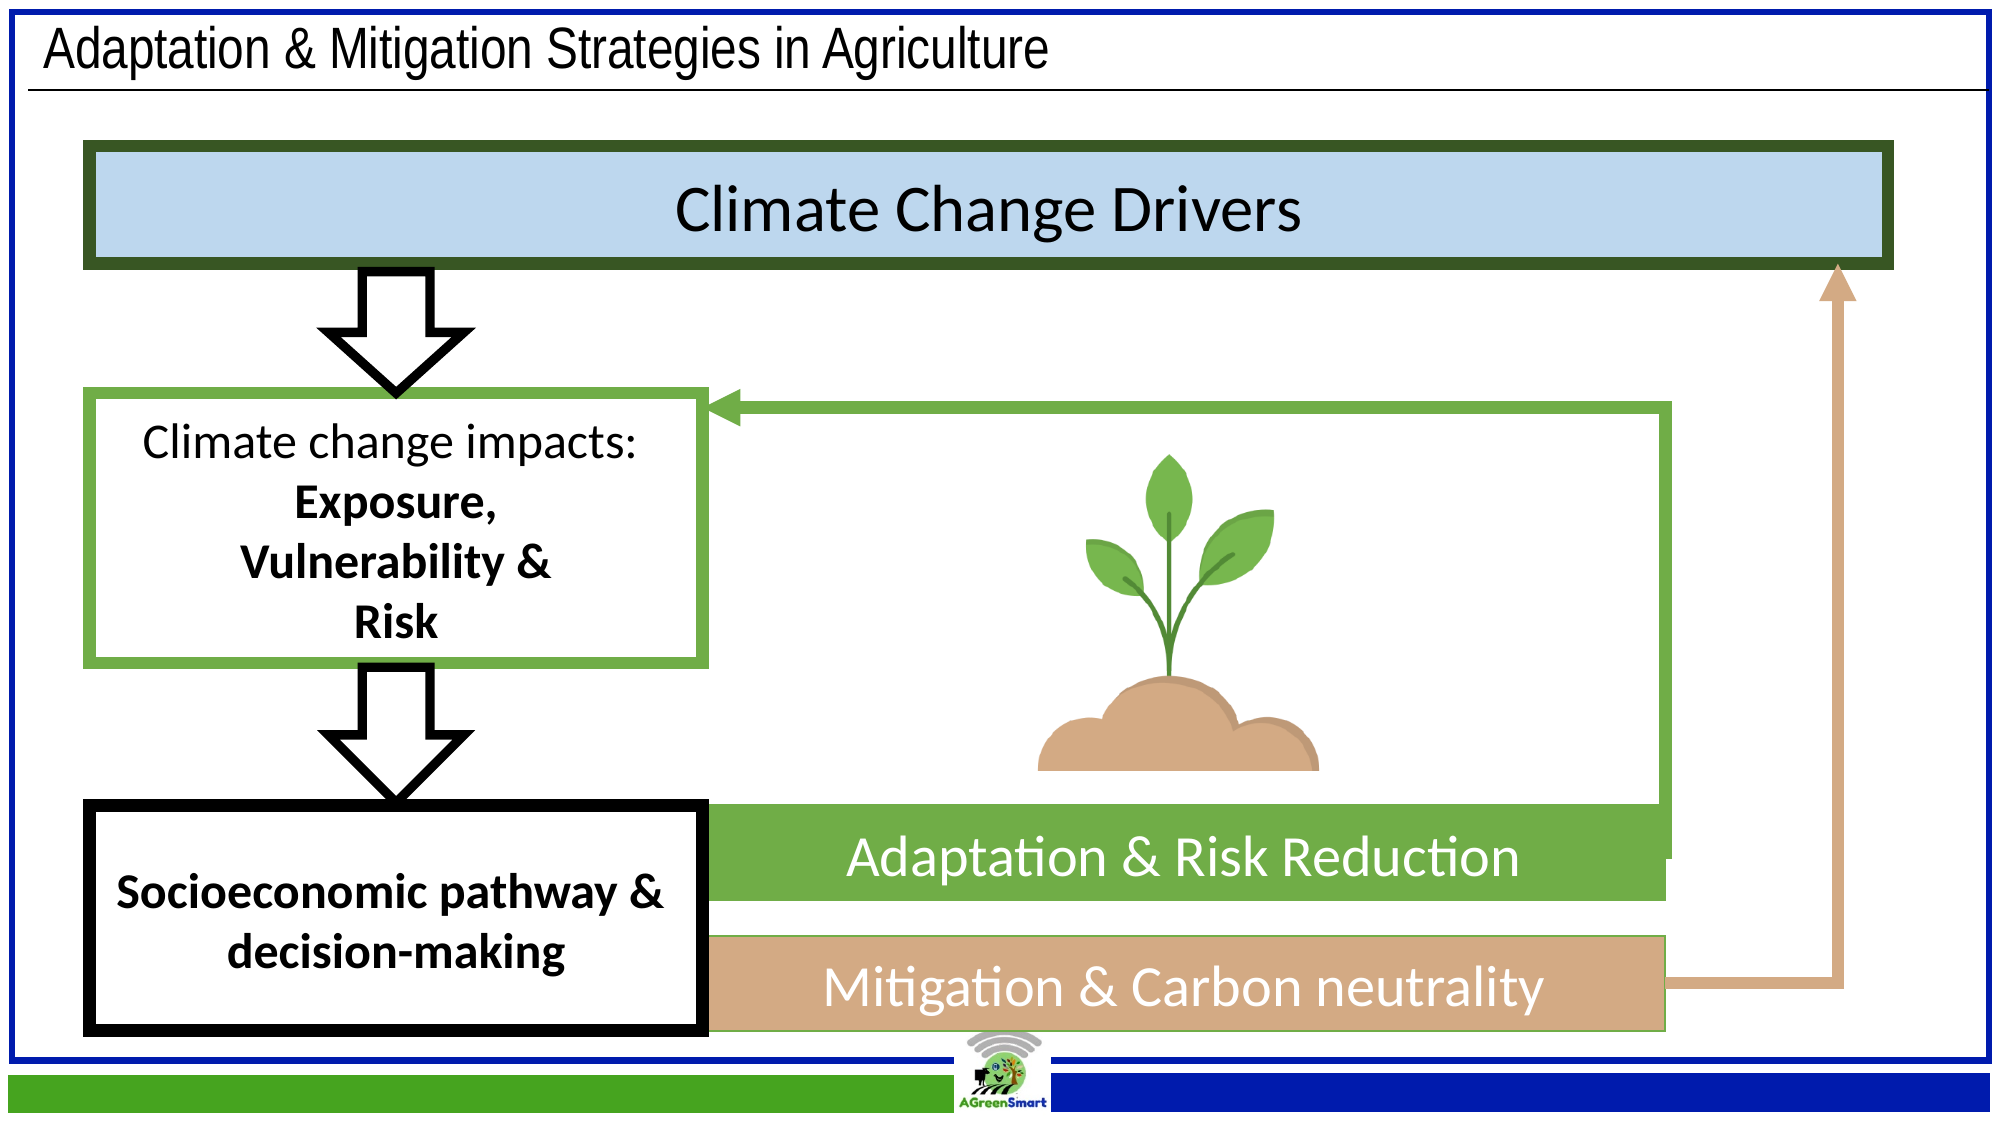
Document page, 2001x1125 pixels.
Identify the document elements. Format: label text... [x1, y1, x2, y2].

text_box Climate Change Drivers [89, 145, 1889, 265]
text_box Adaptation & Risk Reduction [704, 853, 1664, 901]
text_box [1664, 263, 1838, 984]
text_box [325, 666, 467, 805]
picture [954, 1032, 1051, 1116]
text_box Mitigation & Carbon neutrality [704, 935, 1666, 1032]
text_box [702, 407, 1664, 853]
title Adaptation & Mitigation Strategies in Agriculture [28, 12, 1977, 88]
text_box Climate change impacts: Exposure, Vulnerability & Risk [89, 392, 704, 664]
text_box [325, 270, 467, 395]
text_box Socioeconomic pathway & decision-making [89, 804, 704, 1032]
